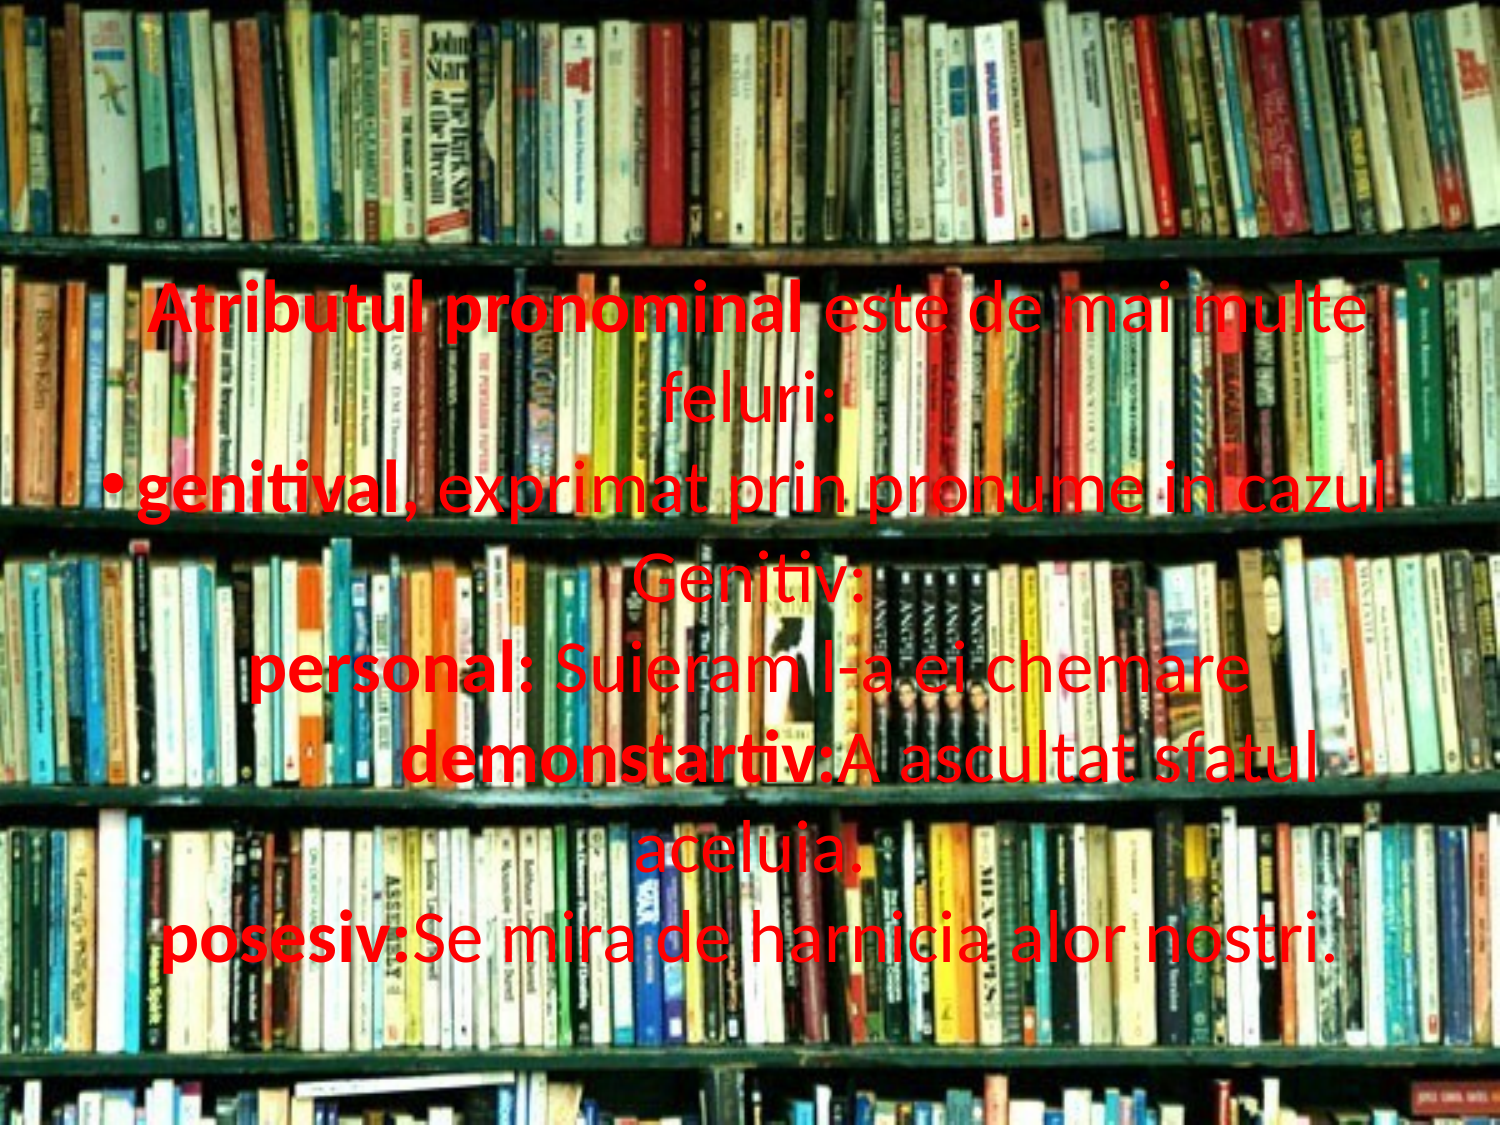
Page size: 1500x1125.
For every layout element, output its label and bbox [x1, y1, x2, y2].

list [0, 0, 1500, 1125]
